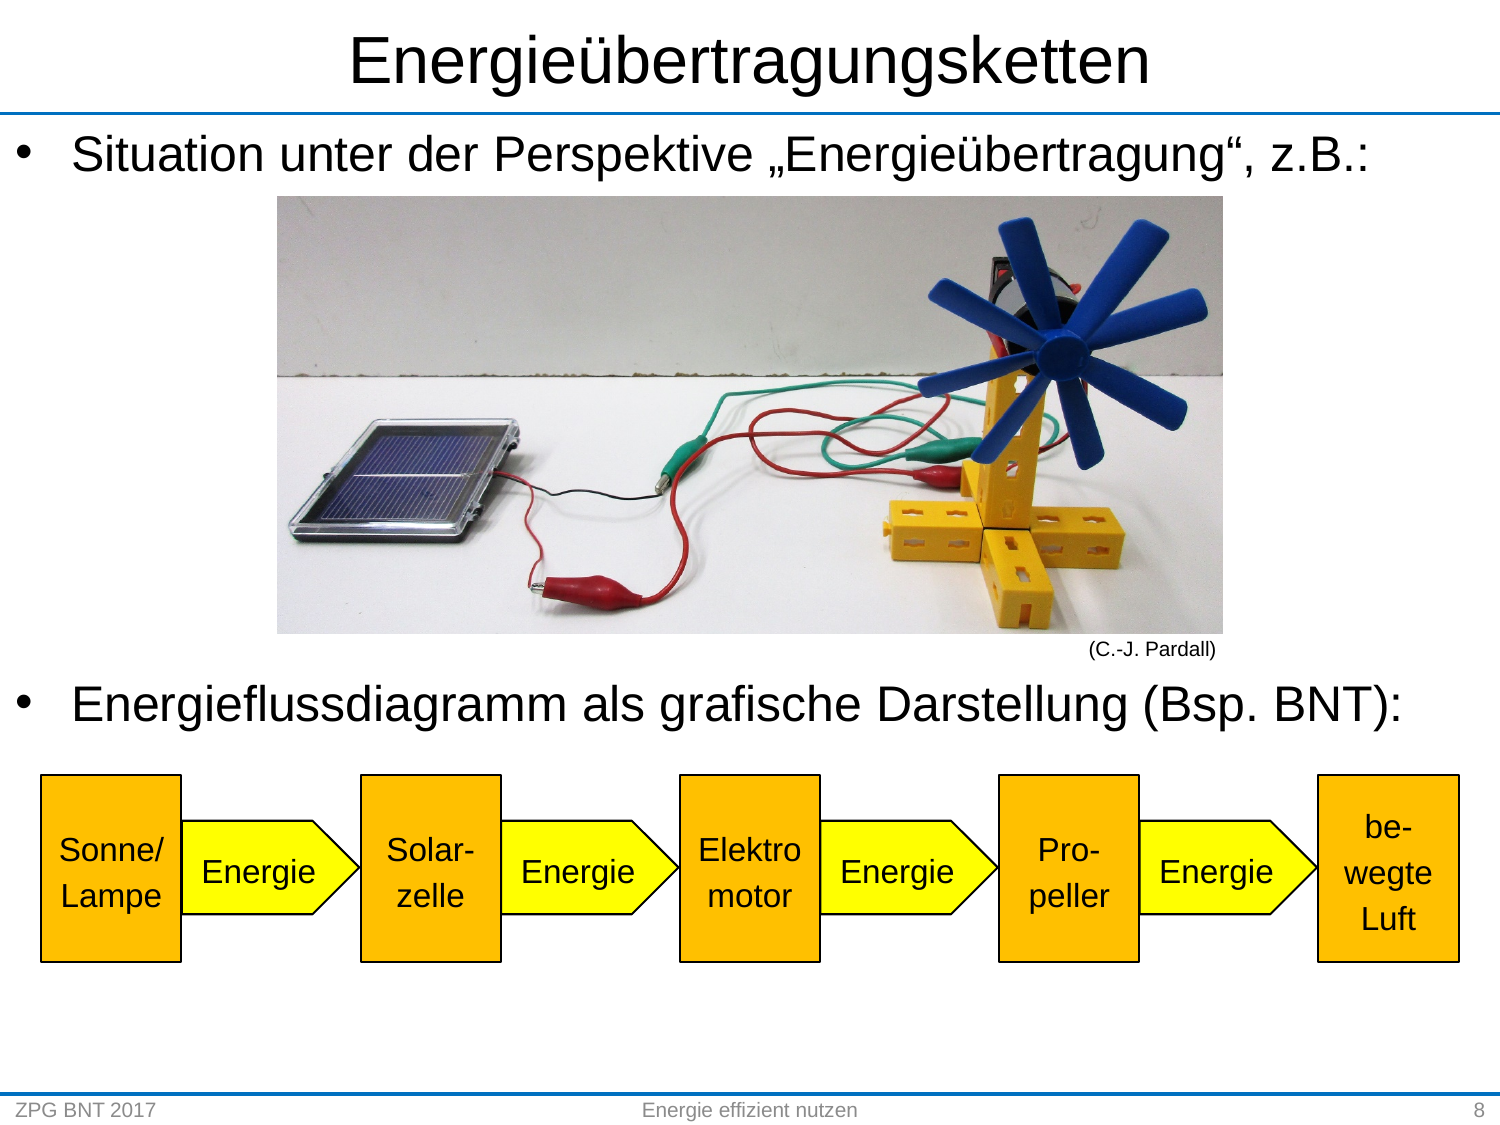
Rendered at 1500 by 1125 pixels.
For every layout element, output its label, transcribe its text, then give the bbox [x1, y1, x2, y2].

footer Energie effizient nutzen [512, 1094, 988, 1125]
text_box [277, 196, 1223, 670]
title Energieübertragungsketten [0, 0, 1500, 113]
text_box Sonne/Lampe [39, 773, 182, 964]
list Situation unter der Perspektive „Energieübertragung“, z.B.: Energieflussdiagramm als grafische Darstellung (Bsp. BNT): [0, 113, 1500, 1094]
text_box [501, 774, 818, 963]
slide_number ZPG BNT 2017 [0, 1094, 408, 1125]
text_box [820, 774, 1138, 963]
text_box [181, 774, 501, 963]
slide_number 8 [1104, 1094, 1500, 1125]
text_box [1139, 774, 1459, 963]
